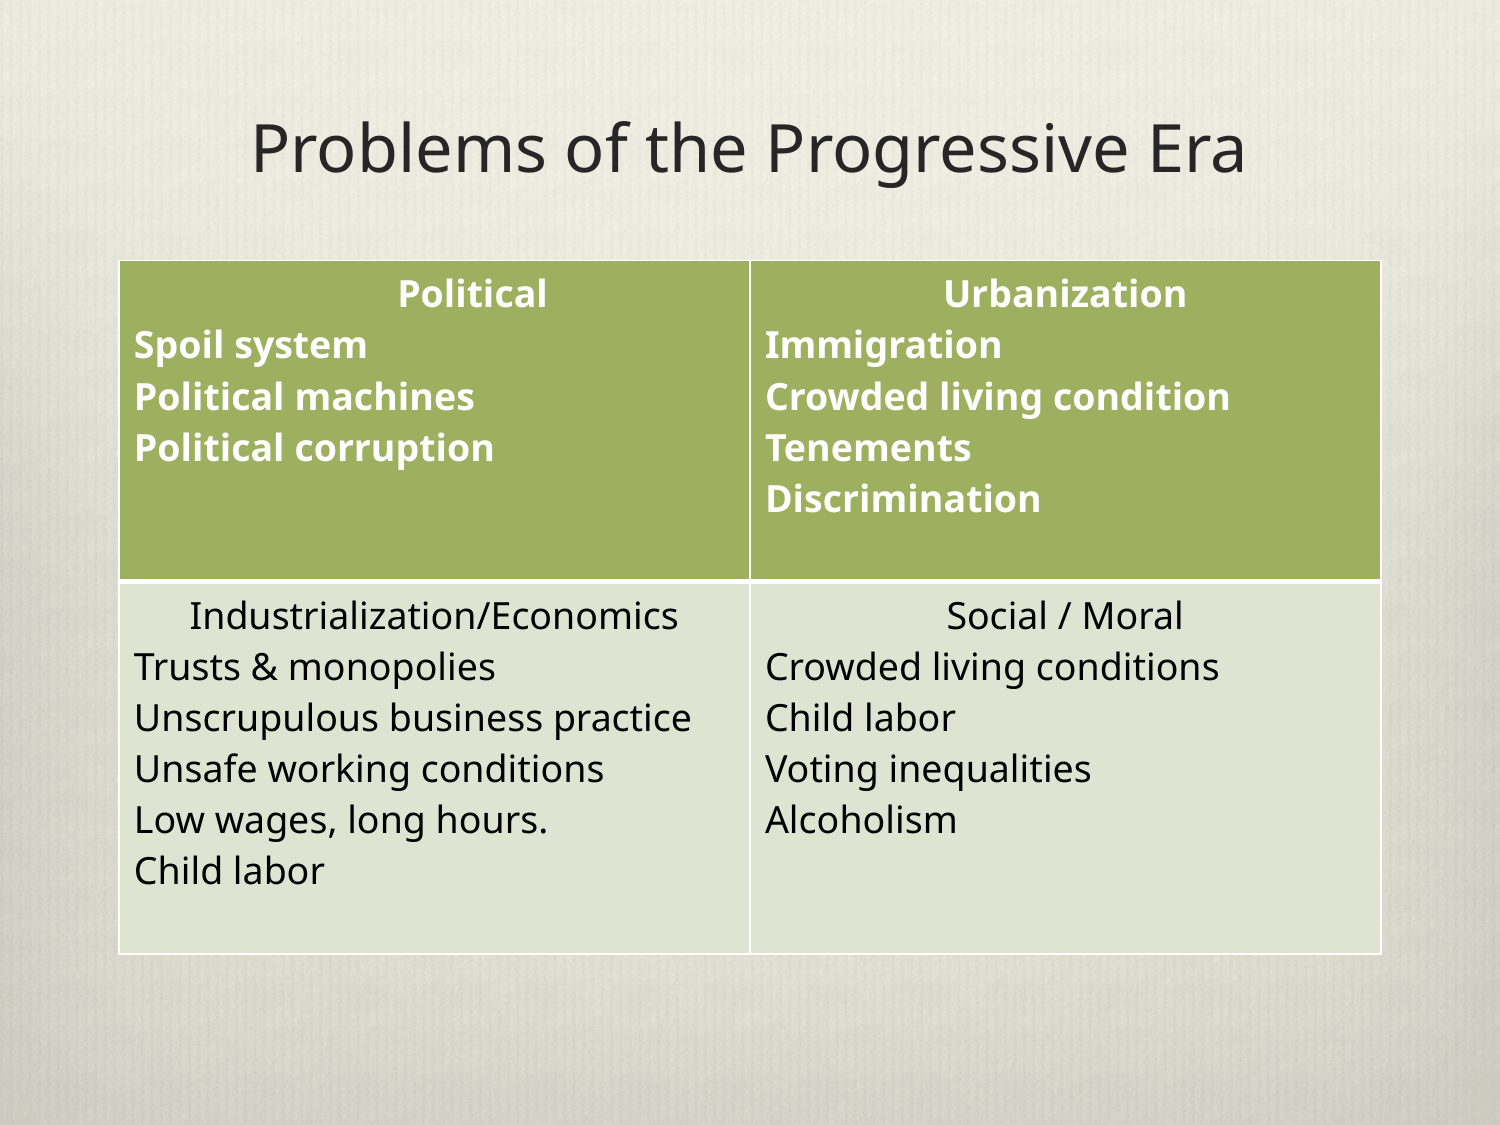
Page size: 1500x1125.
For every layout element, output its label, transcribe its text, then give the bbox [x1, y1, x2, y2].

table_cell Industrialization/Economics Trusts & monopolies Unscrupulous business practice Unsafe working conditions Low wages, long hours. Child labor [120, 584, 749, 953]
table_cell Social / Moral Crowded living conditions Child labor Voting inequalities Alcoholism [751, 584, 1380, 953]
table_header Political Spoil system Political machines Political corruption [120, 261, 749, 579]
title Problems of the Progressive Era [119, 51, 1381, 240]
table_header Urbanization Immigration Crowded living condition Tenements Discrimination [751, 261, 1380, 579]
